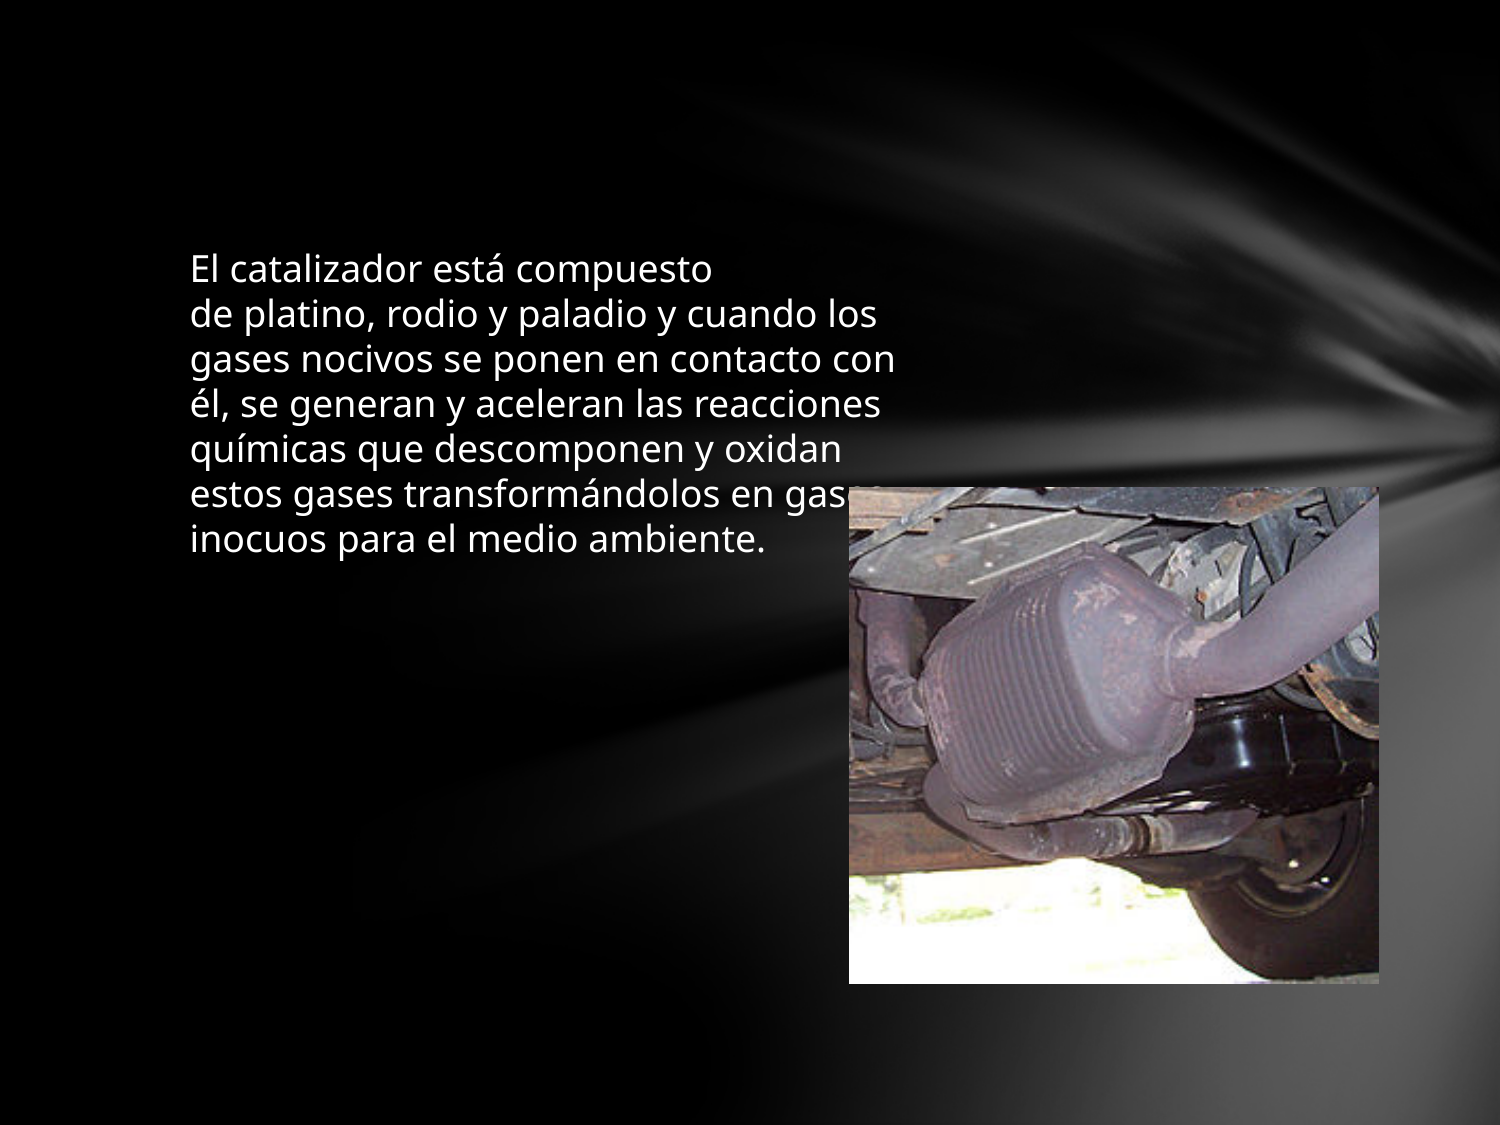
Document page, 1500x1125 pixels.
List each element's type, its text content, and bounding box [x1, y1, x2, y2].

text_box El catalizador está compuesto de platino, rodio y paladio y cuando los gases nocivos se ponen en contacto con él, se generan y aceleran las reacciones químicas que descomponen y oxidan estos gases transformándolos en gases inocuos para el medio ambiente. [174, 237, 925, 568]
picture [849, 487, 1379, 985]
